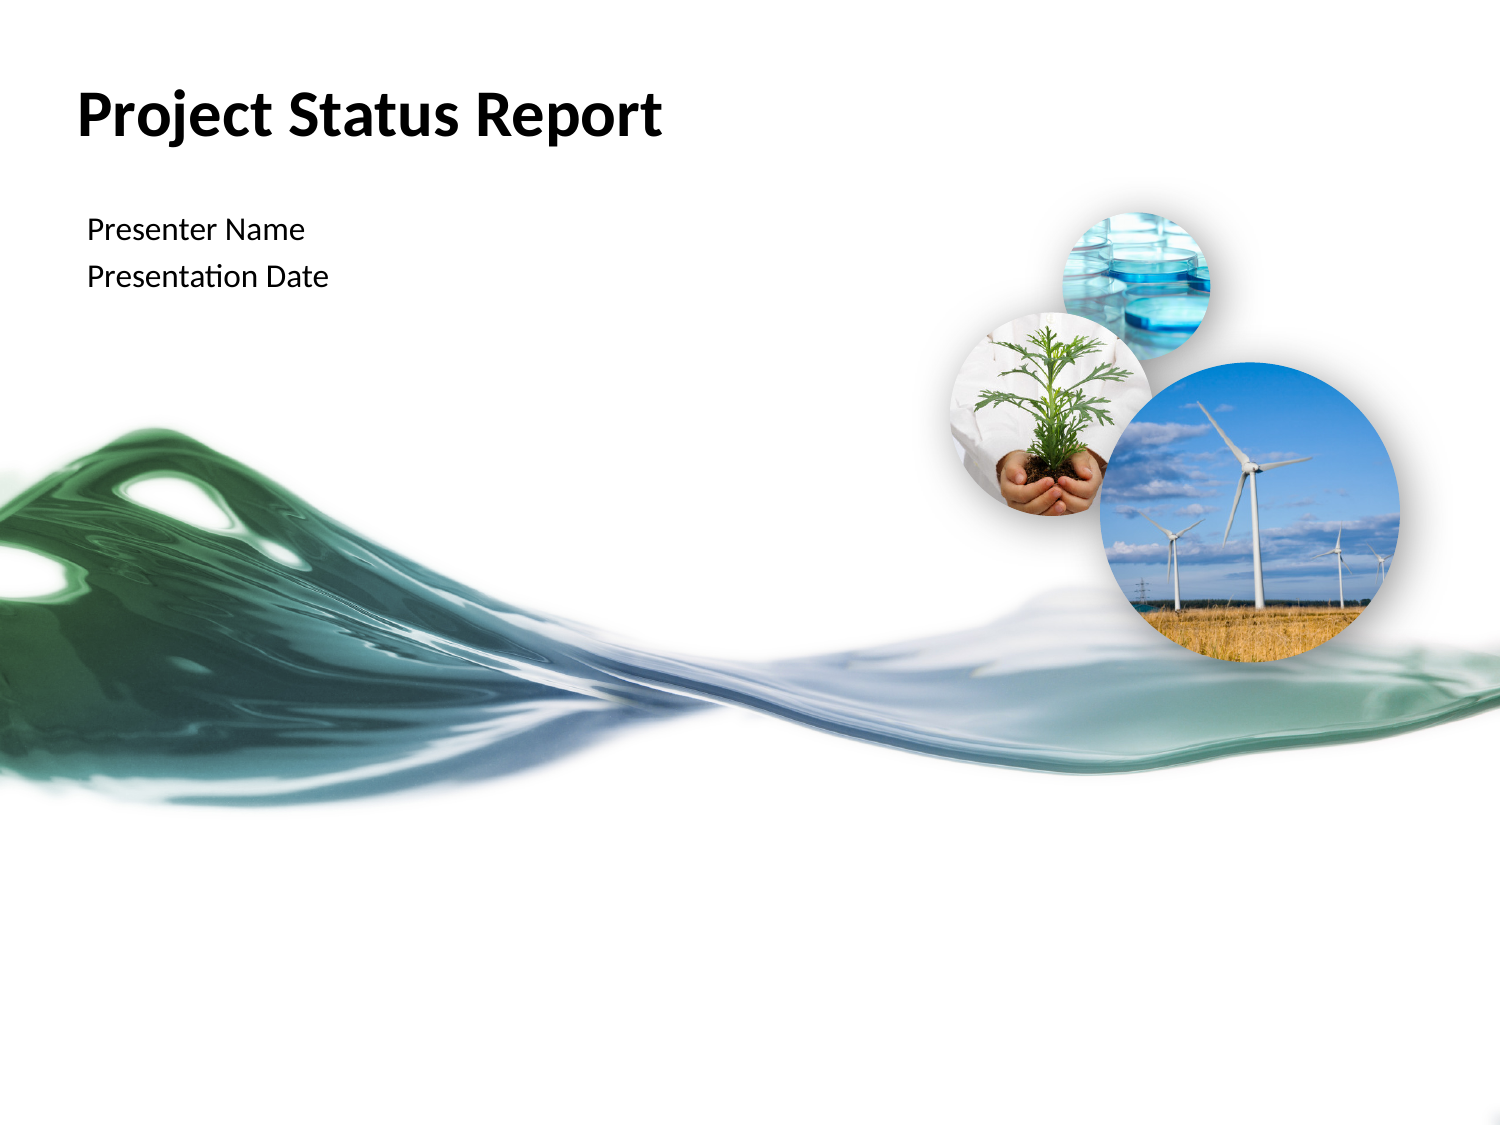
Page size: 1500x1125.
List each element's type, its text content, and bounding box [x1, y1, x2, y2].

title Project Status Report [62, 62, 1338, 188]
subtitle Presenter Name Presentation Date [72, 200, 938, 413]
picture [0, 120, 1500, 1125]
